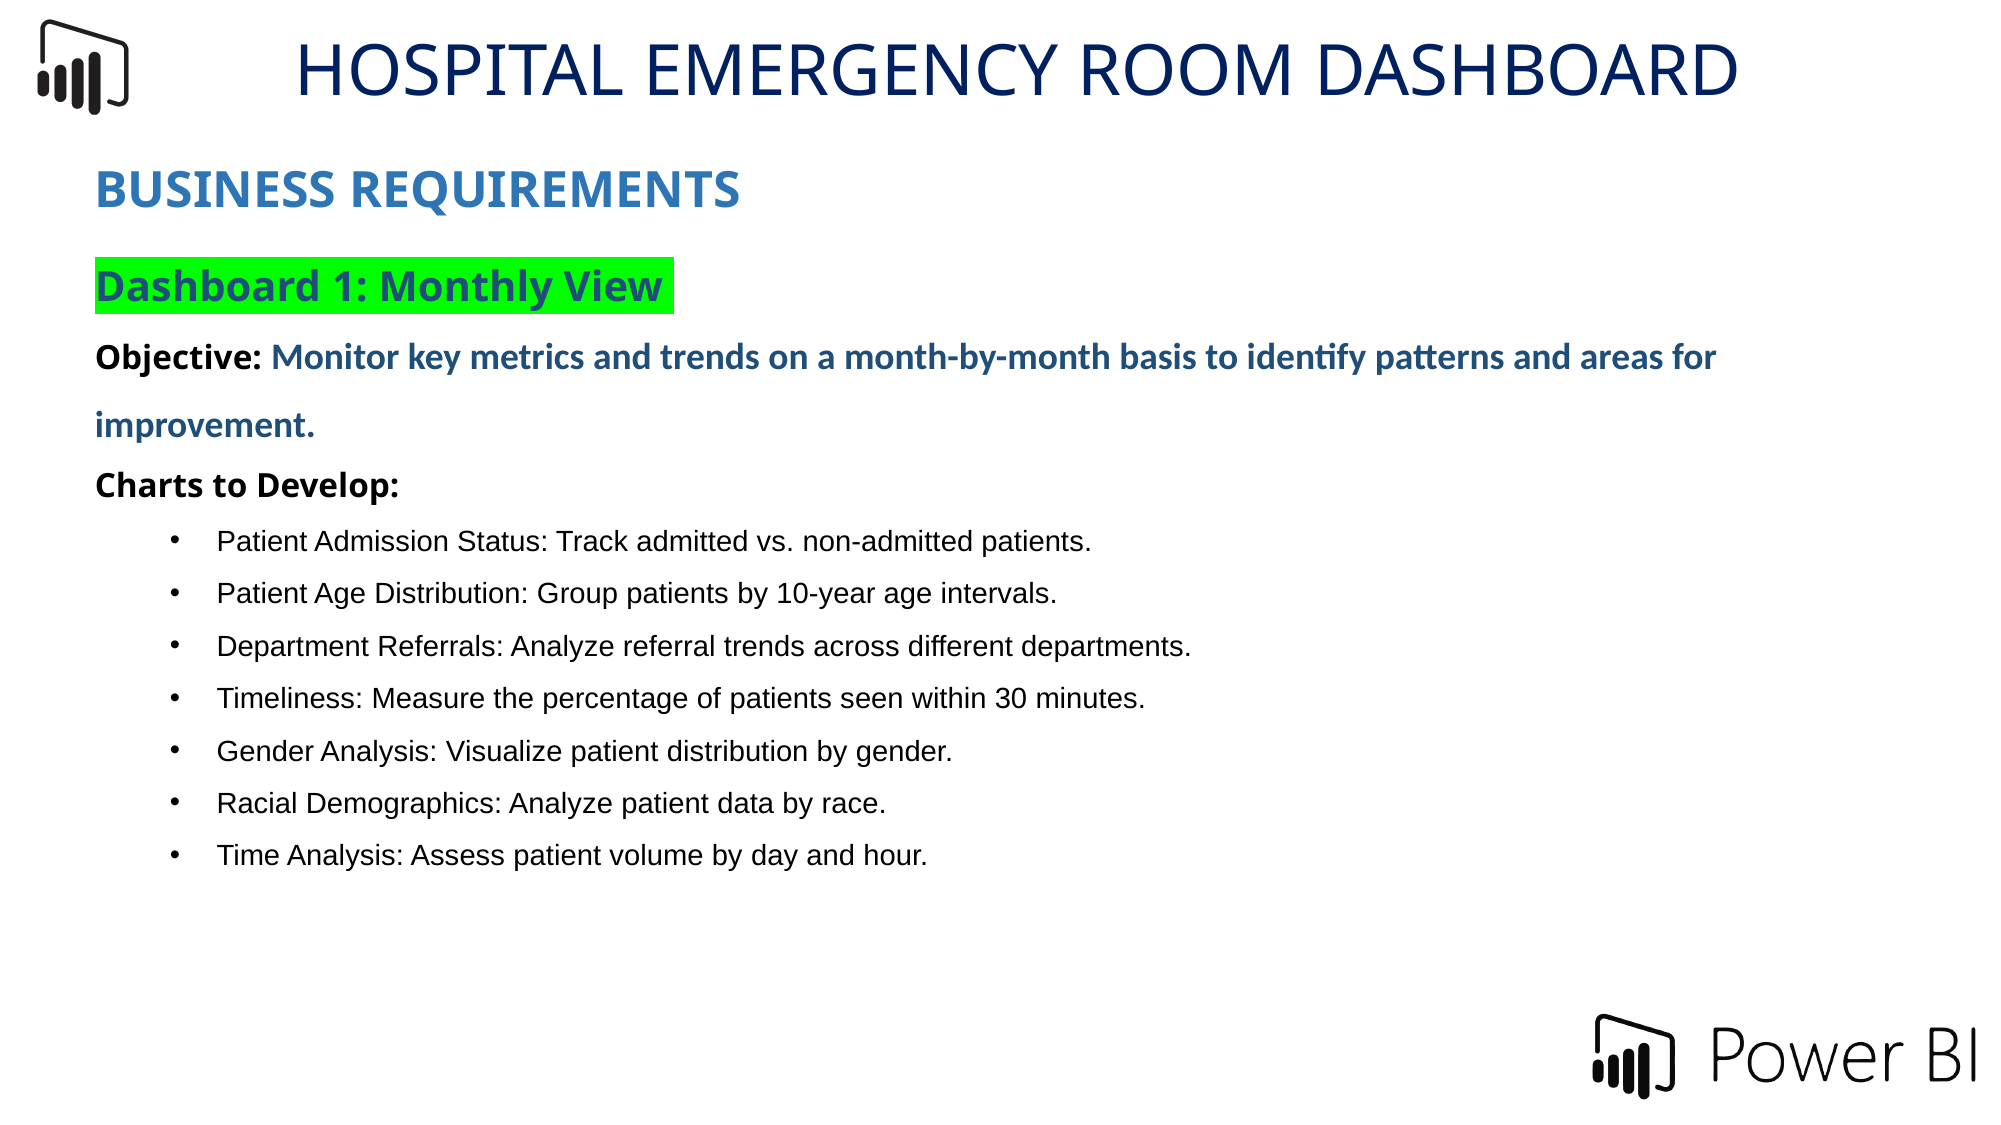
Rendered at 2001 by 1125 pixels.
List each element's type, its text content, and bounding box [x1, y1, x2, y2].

picture [35, 19, 131, 115]
picture [1582, 1003, 1986, 1105]
text_box BUSINESS REQUIREMENTS [79, 140, 1019, 227]
text_box Dashboard 1: Monthly View Objective: Monitor key metrics and trends on a month-by-month basis to identify patterns and areas for improvement. Charts to Develop: Patient Admission Status: Track admitted vs. non-admitted patients. Patient Age Distribution: Group patients by 10-year age intervals. Department Referrals: Analyze referral trends across different departments. Timeliness: Measure the percentage of patients seen within 30 minutes. Gender Analysis: Visualize patient distribution by gender. Racial Demographics: Analyze patient data by race. Time Analysis: Assess patient volume by day and hour. [79, 227, 1946, 880]
text_box HOSPITAL EMERGENCY ROOM DASHBOARD [231, 19, 1807, 116]
